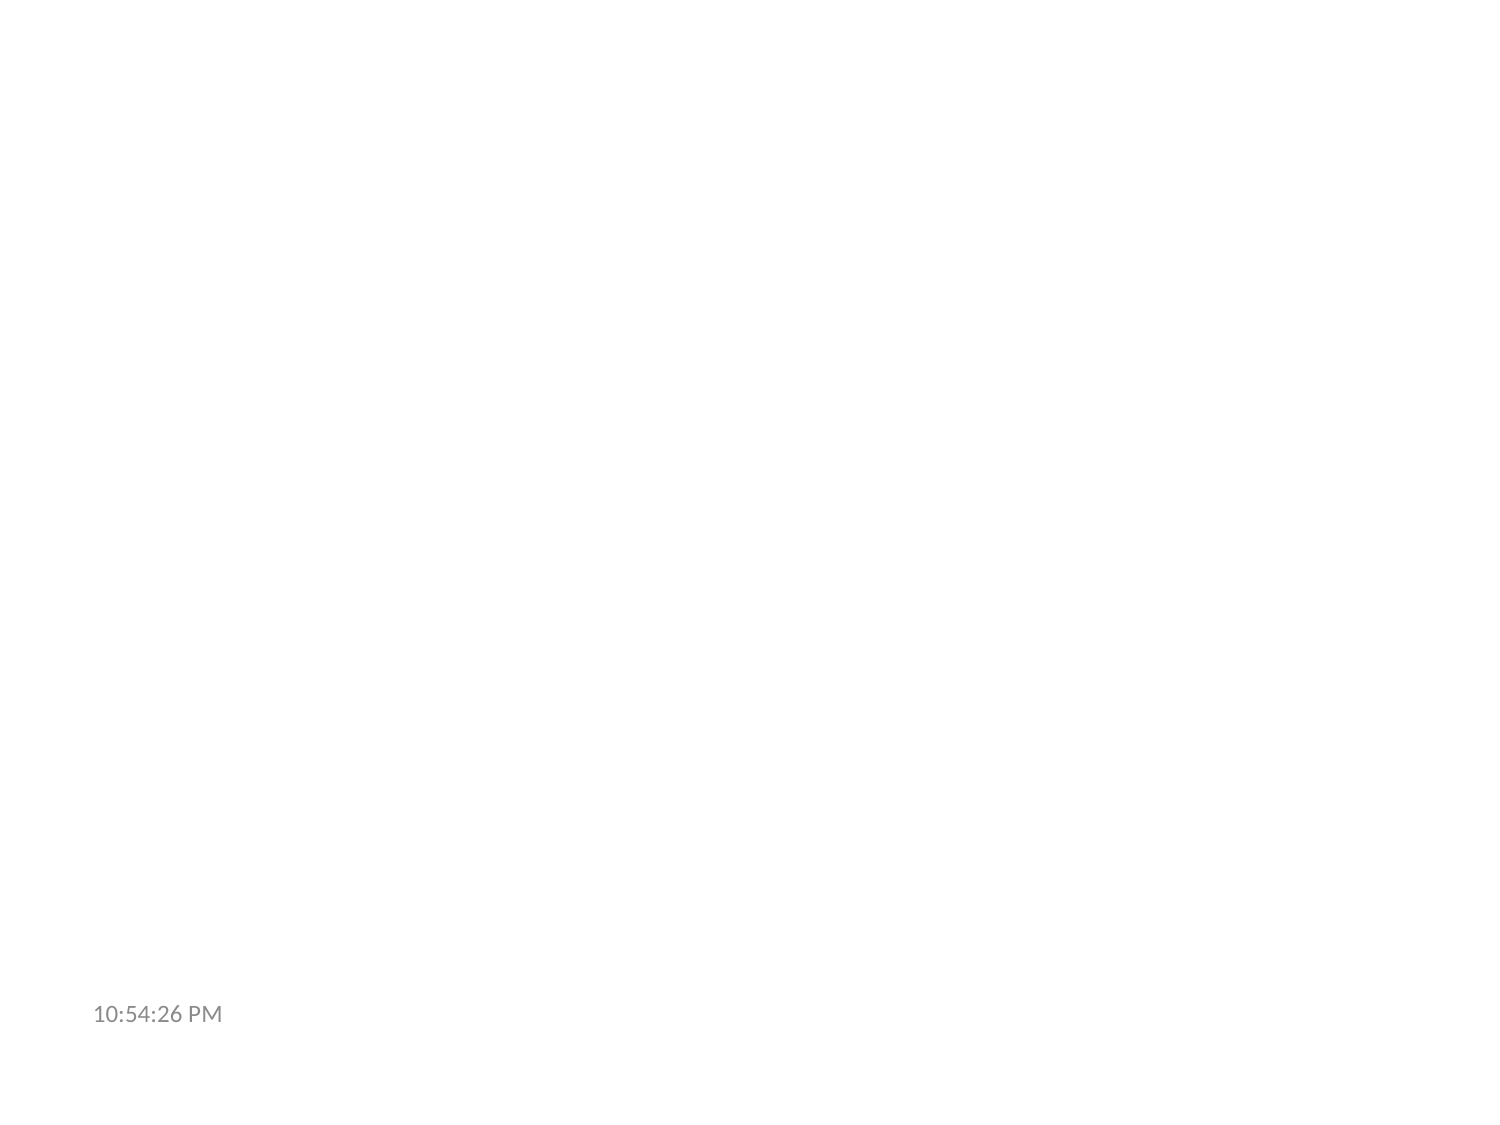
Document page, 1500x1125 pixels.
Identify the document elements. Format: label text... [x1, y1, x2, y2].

text_box 3:35:09 PM [77, 982, 428, 1043]
